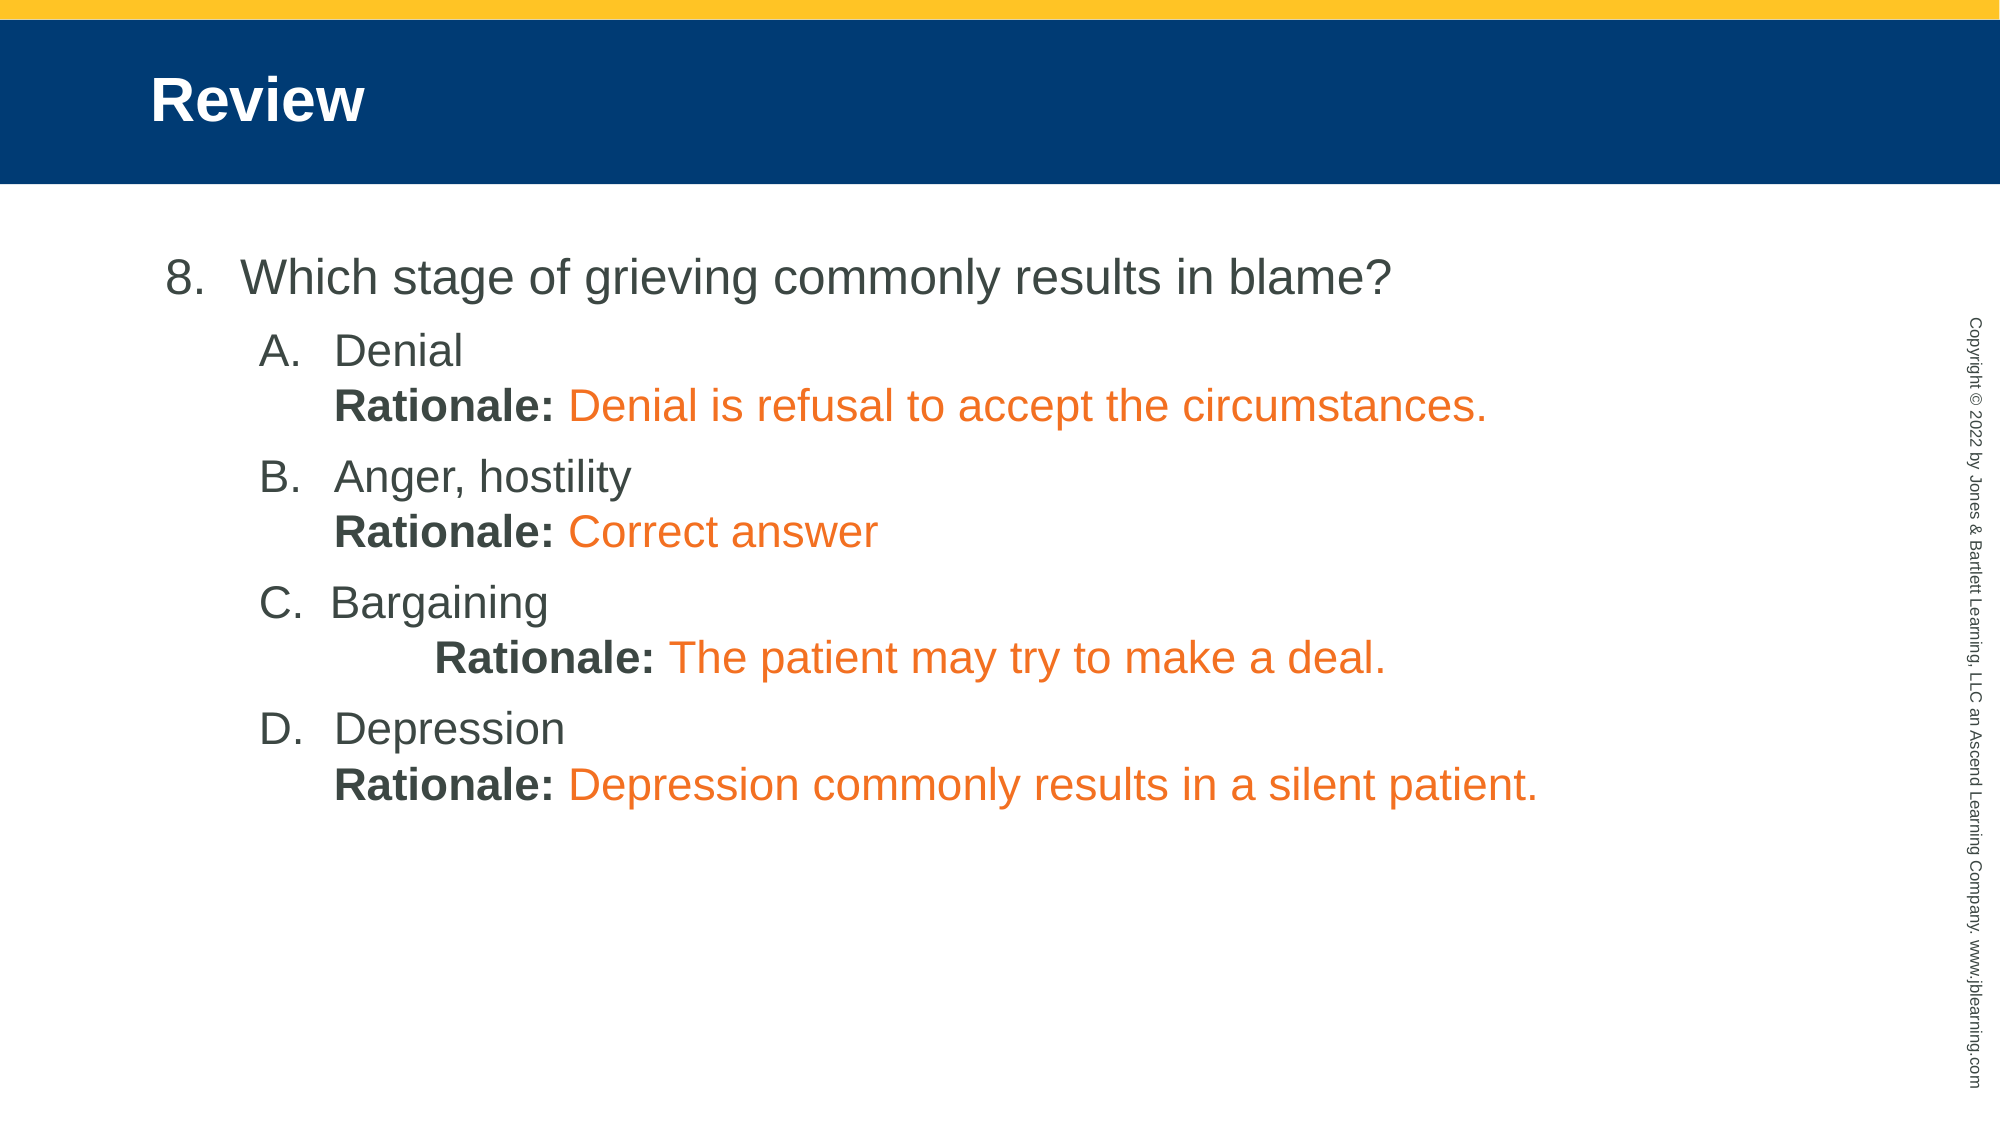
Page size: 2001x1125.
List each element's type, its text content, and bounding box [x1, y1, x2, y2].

title Review [0, 19, 2000, 185]
list Which stage of grieving commonly results in blame? Denial Rationale: Denial is refusal to accept the circumstances. Anger, hostility Rationale: Correct answer C. Bargaining Rationale: The patient may try to make a deal. Depression Rationale: Depression commonly results in a silent patient. [150, 237, 1850, 1025]
